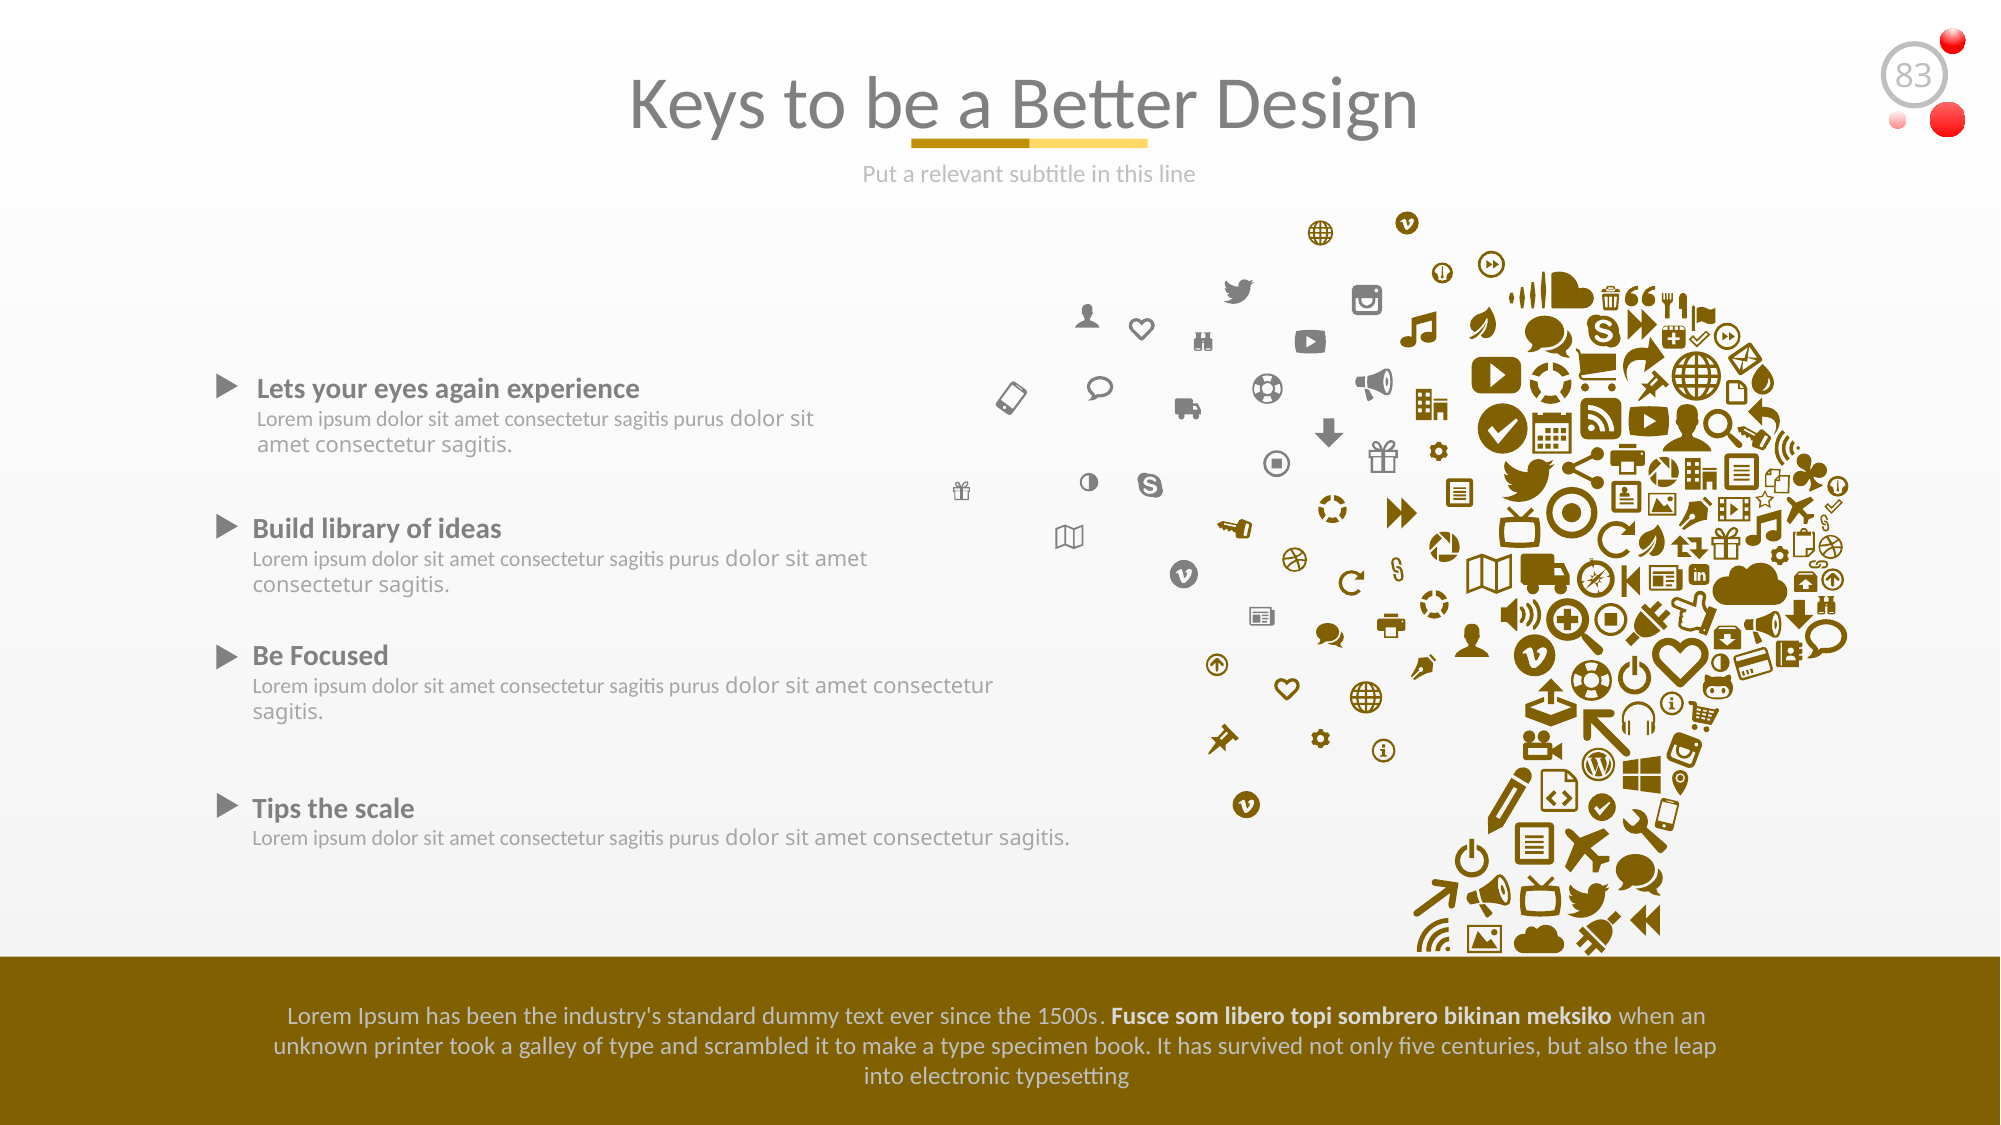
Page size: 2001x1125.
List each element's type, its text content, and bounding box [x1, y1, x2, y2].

text_box Keys to be a Better Design [597, 1, 1454, 152]
text_box [215, 511, 237, 541]
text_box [911, 138, 1148, 149]
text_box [953, 279, 1205, 626]
text_box Put a relevant subtitle in this line [792, 142, 1267, 202]
text_box [215, 371, 240, 401]
text_box [215, 642, 237, 672]
text_box [215, 791, 237, 820]
text_box Lets your eyes again experience Lorem ipsum dolor sit amet consectetur sagitis purus dolor sit amet consectetur sagitis. [242, 357, 855, 468]
text_box Lorem Ipsum has been the industry's standard dummy text ever since the 1500s. Fusce som libero topi sombrero bikinan meksiko when an unknown printer took a galley of type and scrambled it to make a type specimen book. It has survived not only five centuries, but also the leap into electronic typesetting [247, 991, 1746, 1100]
text_box Tips the scale Lorem ipsum dolor sit amet consectetur sagitis purus dolor sit amet consectetur sagitis. [237, 764, 1161, 875]
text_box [1205, 211, 1849, 956]
text_box Be Focused Lorem ipsum dolor sit amet consectetur sagitis purus dolor sit amet consectetur sagitis. [237, 624, 1015, 736]
text_box Build library of ideas Lorem ipsum dolor sit amet consectetur sagitis purus dolor sit amet consectetur sagitis. [237, 498, 919, 609]
text_box [0, 956, 2000, 1125]
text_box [1876, 28, 1966, 138]
